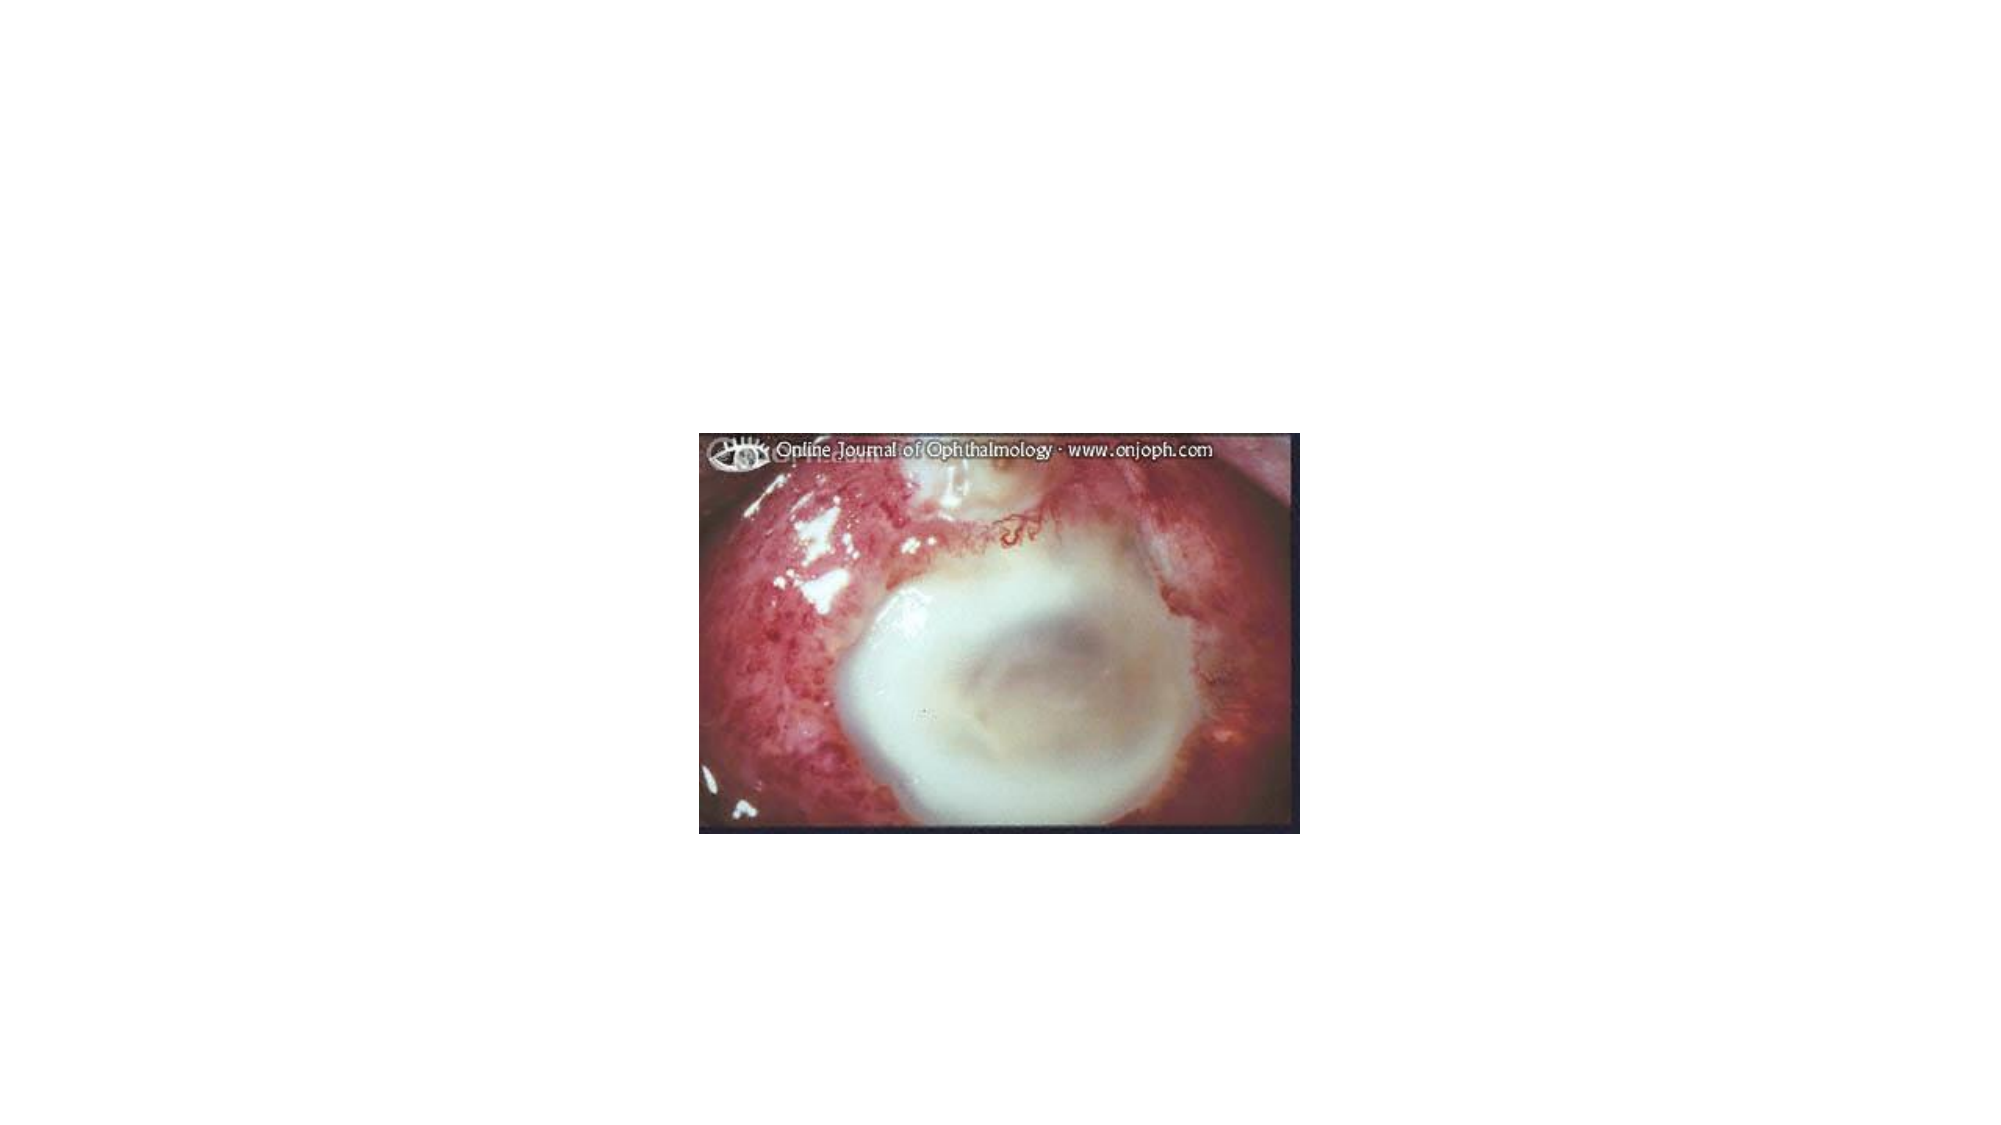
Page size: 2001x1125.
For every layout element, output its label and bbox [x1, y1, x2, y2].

list [699, 433, 1301, 834]
